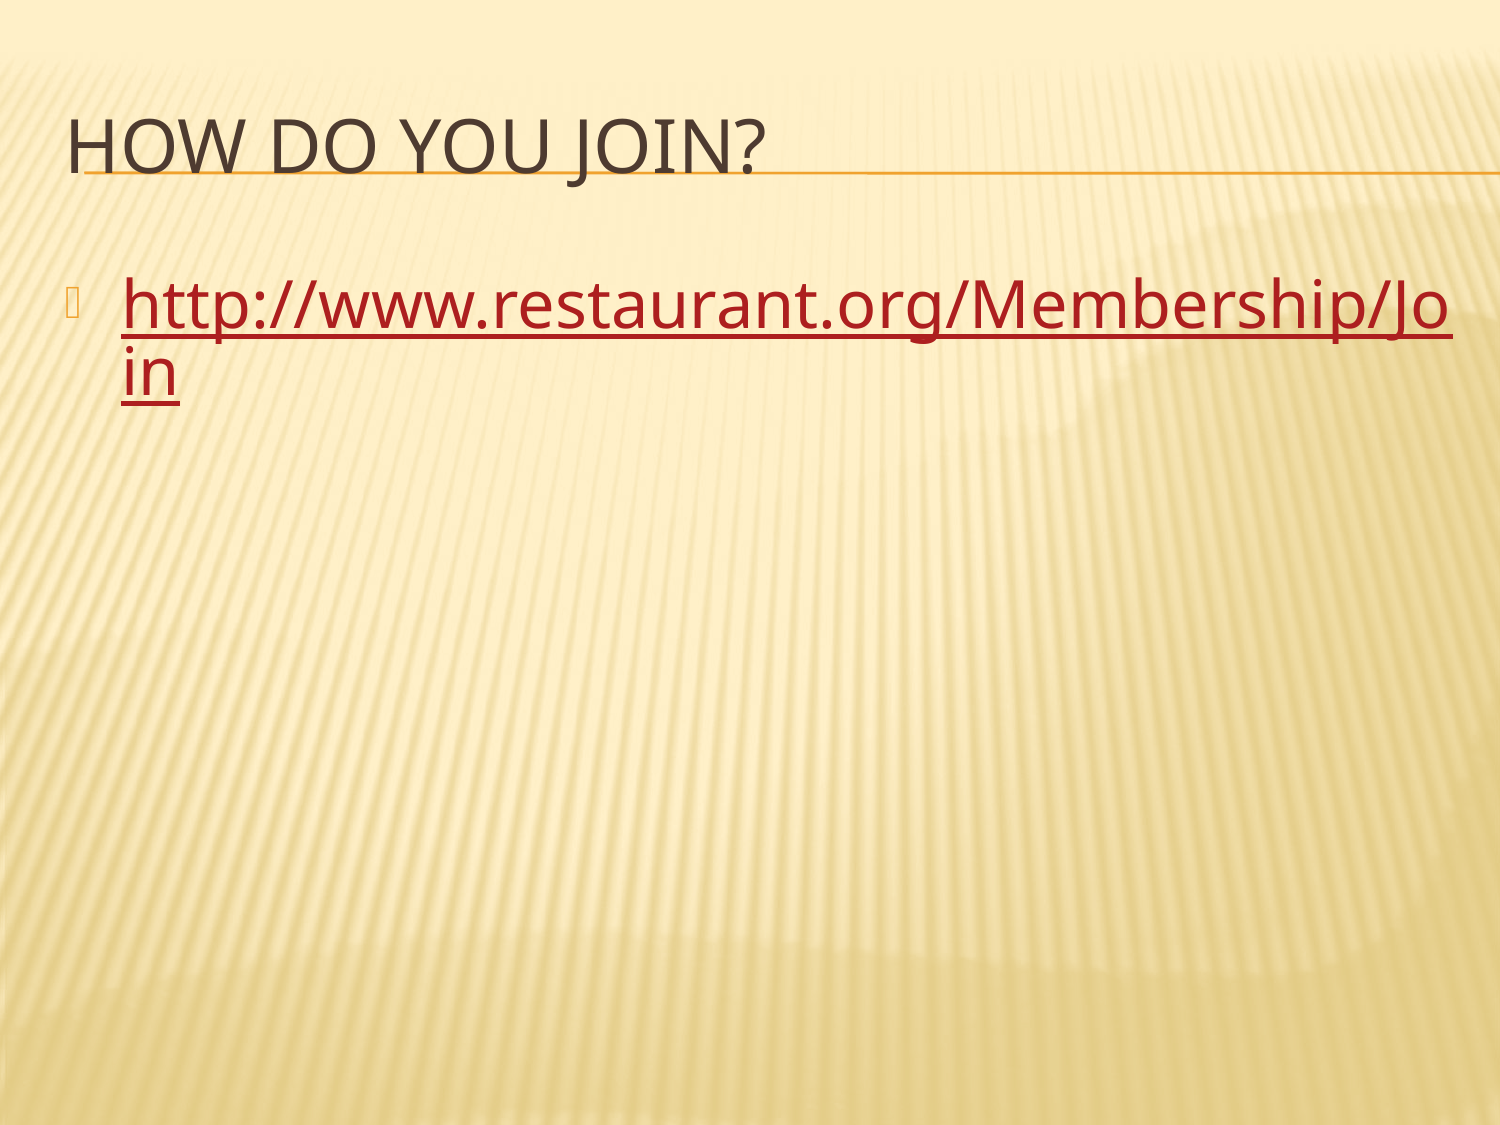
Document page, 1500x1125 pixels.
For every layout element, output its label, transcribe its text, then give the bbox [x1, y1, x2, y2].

title How do you join? [50, 75, 1475, 213]
list http://www.restaurant.org/Membership/Join [50, 254, 1475, 998]
